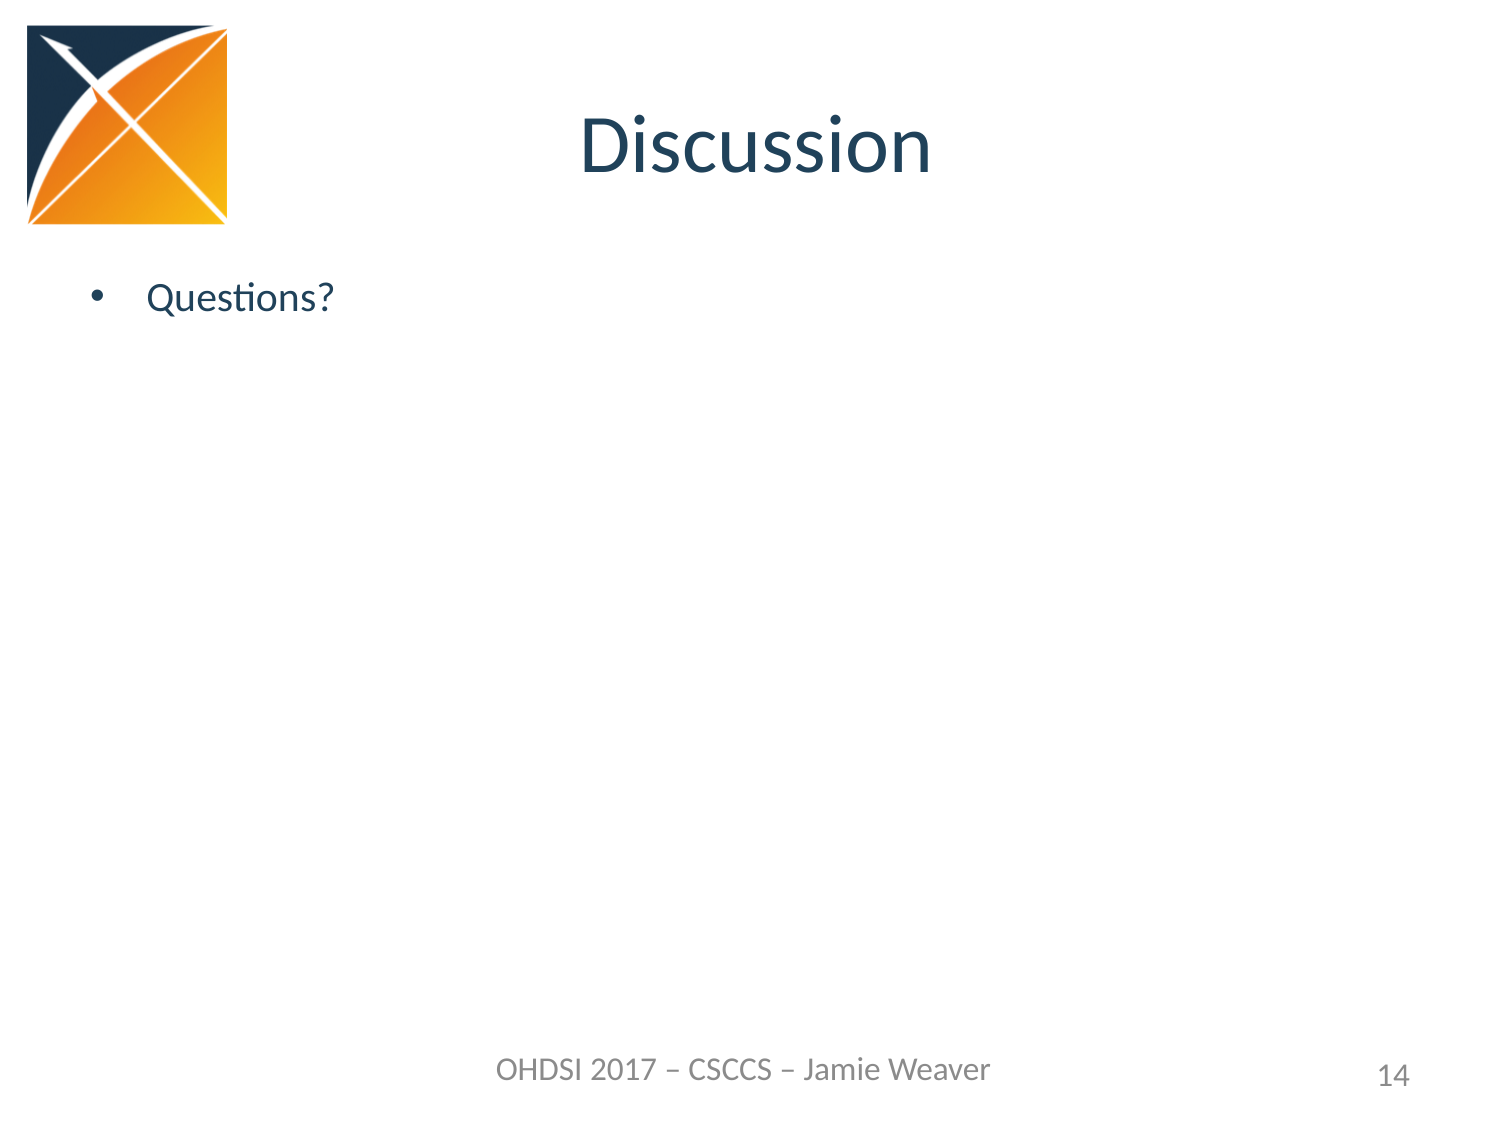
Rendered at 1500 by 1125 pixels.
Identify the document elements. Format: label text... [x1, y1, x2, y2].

slide_number 14 [1074, 1042, 1425, 1103]
text_box Questions? [74, 262, 1363, 925]
footer OHDSI 2017 – CSCCS – Jamie Weaver [474, 1037, 1013, 1098]
title Discussion [237, 45, 1275, 233]
picture [26, 24, 227, 225]
